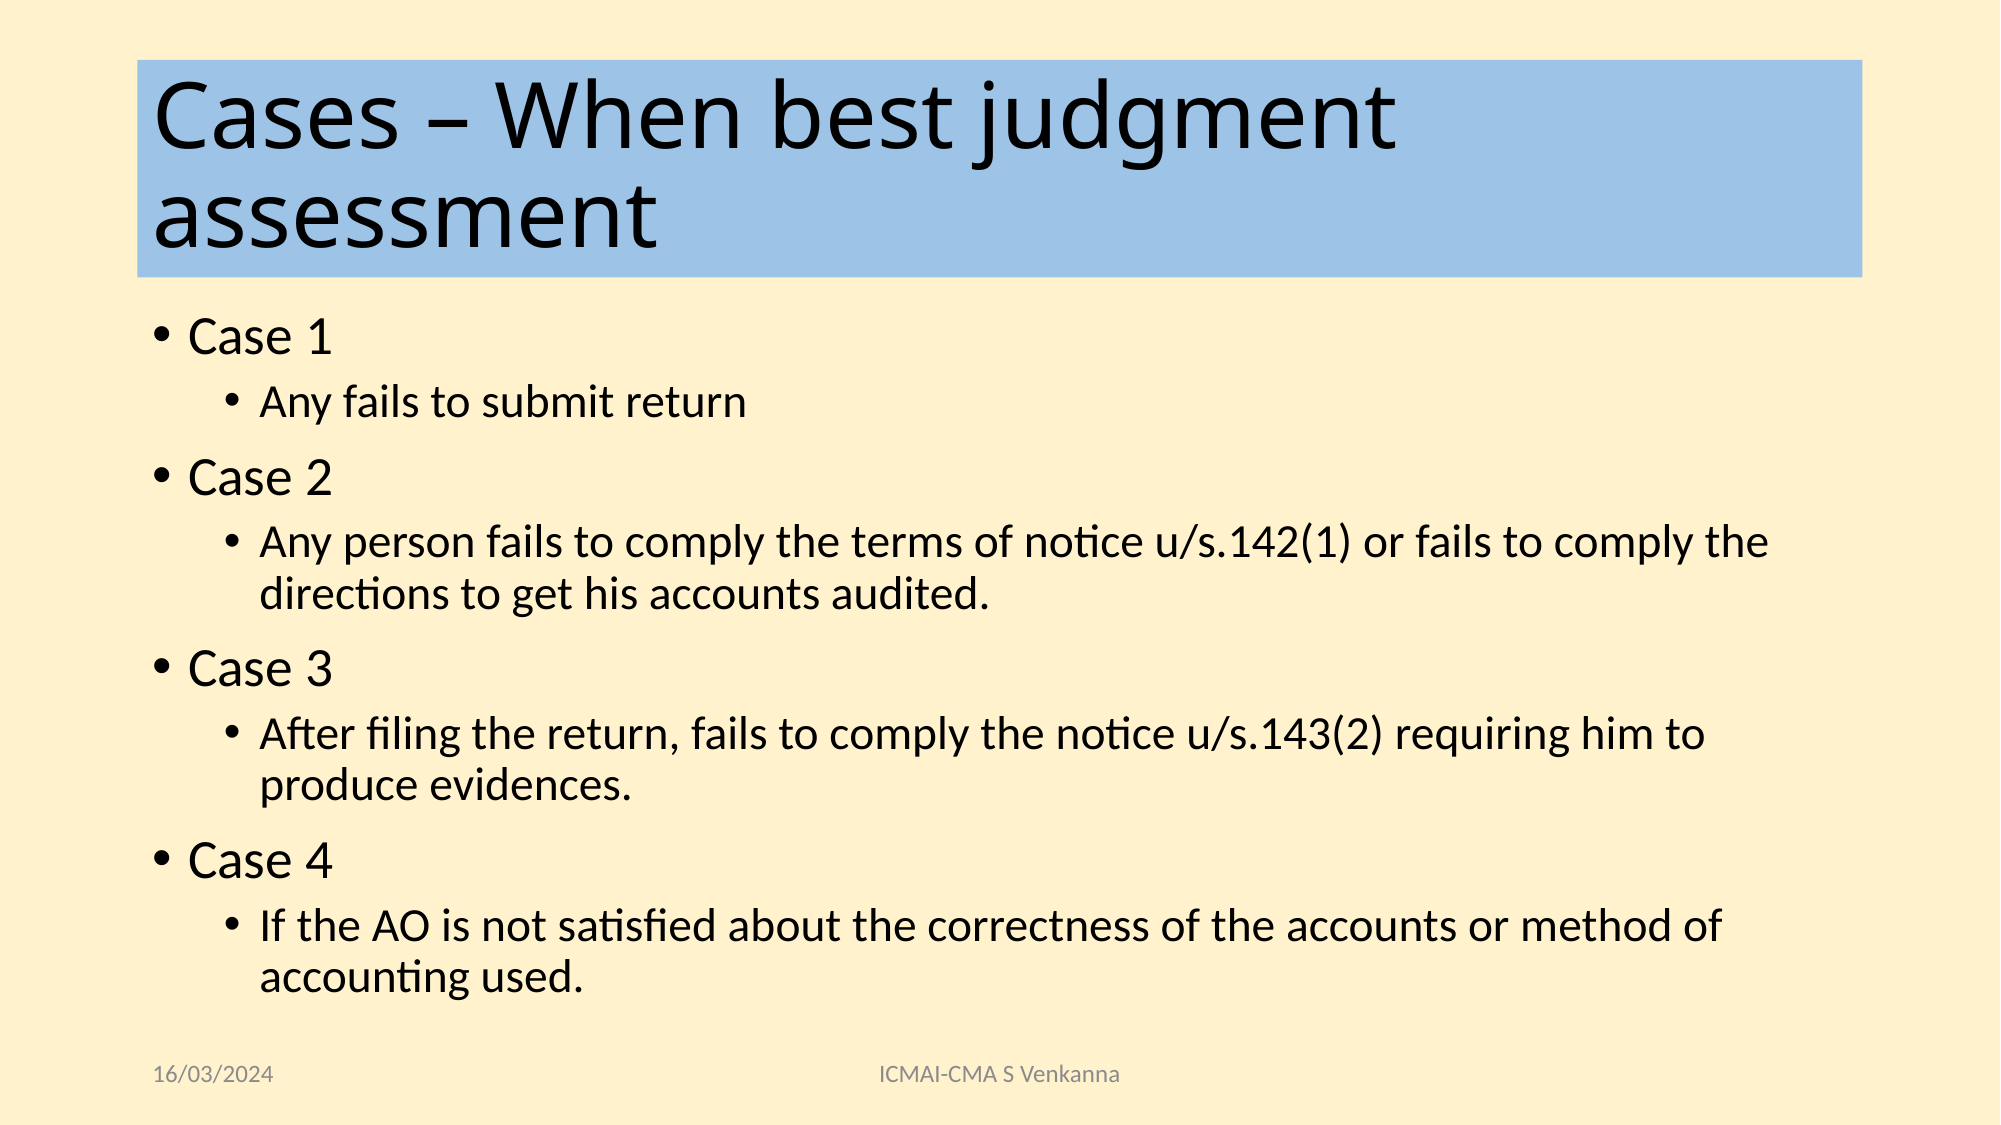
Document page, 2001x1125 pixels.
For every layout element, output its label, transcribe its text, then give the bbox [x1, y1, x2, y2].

title Cases – When best judgment assessment [137, 59, 1863, 278]
list Case 1 Any fails to submit return Case 2 Any person fails to comply the terms of notice u/s.142(1) or fails to comply the directions to get his accounts audited. Case 3 After filing the return, fails to comply the notice u/s.143(2) requiring him to produce evidences. Case 4 If the AO is not satisfied about the correctness of the accounts or method of accounting used. [137, 299, 1863, 1014]
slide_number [137, 1042, 588, 1103]
footer ICMAI-CMA S Venkanna [662, 1042, 1338, 1103]
